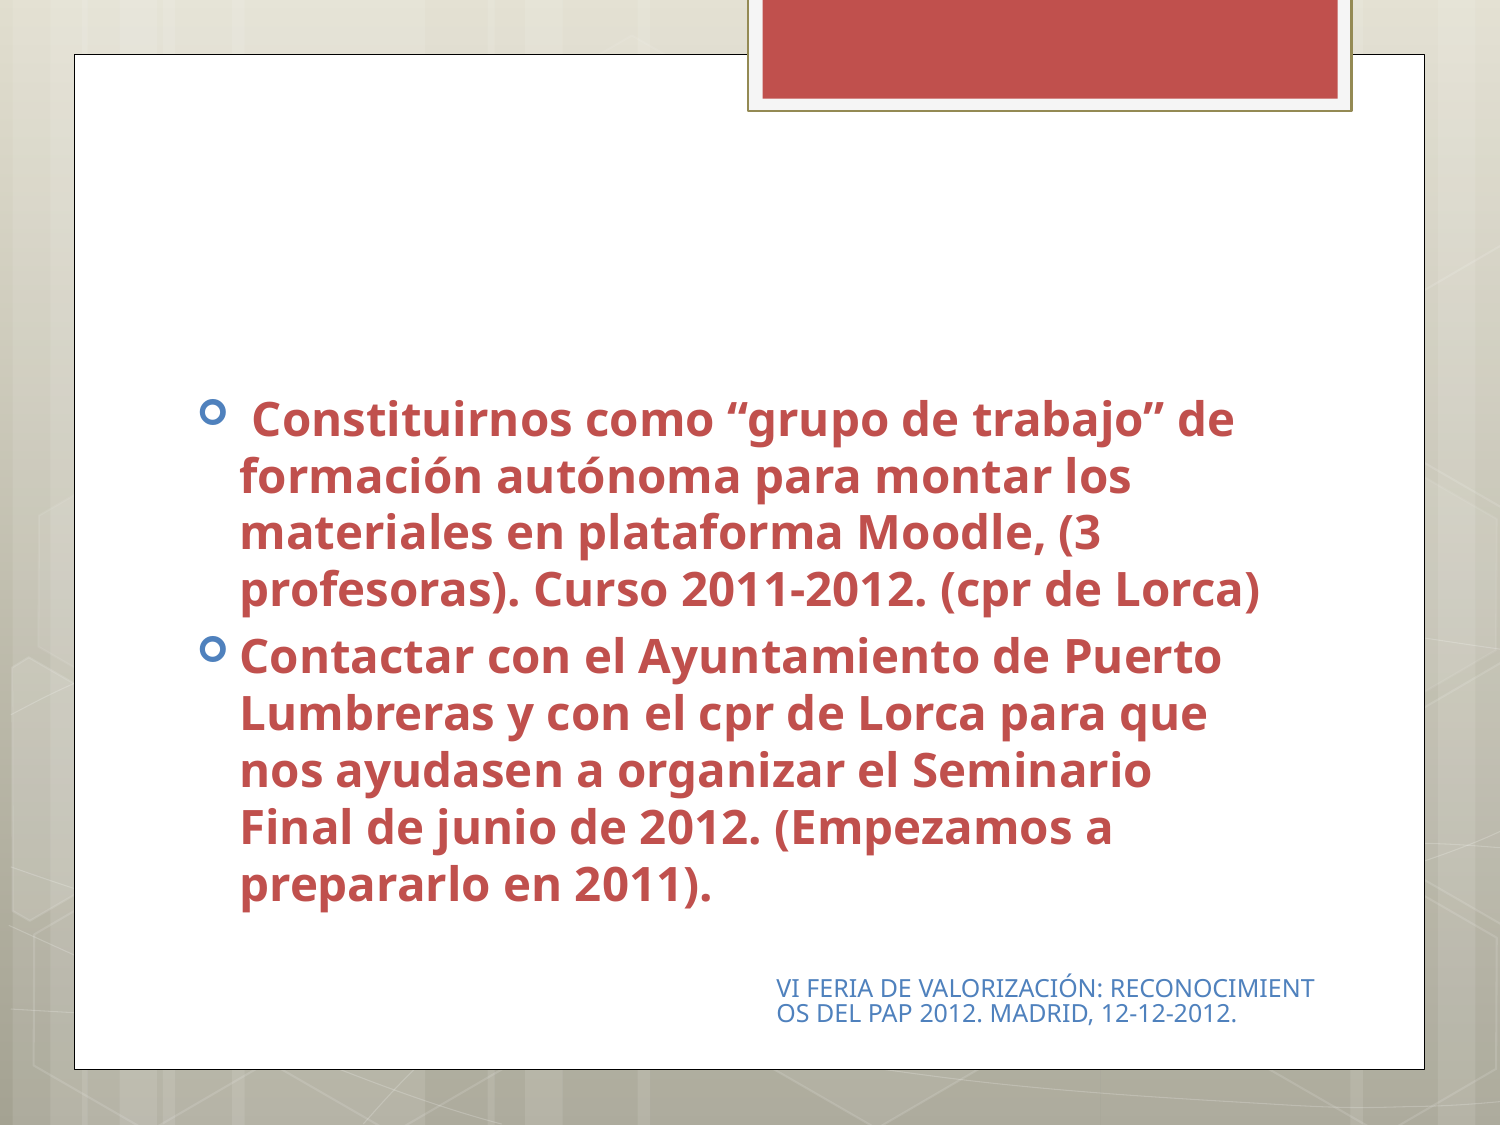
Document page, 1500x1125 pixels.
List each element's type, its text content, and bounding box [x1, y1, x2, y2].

footer VI FERIA DE VALORIZACIÓN: RECONOCIMIENTOS DEL PAP 2012. MADRID, 12-12-2012. [761, 960, 1336, 1020]
list Constituirnos como “grupo de trabajo” de formación autónoma para montar los materiales en plataforma Moodle, (3 profesoras). Curso 2011-2012. (cpr de Lorca) Contactar con el Ayuntamiento de Puerto Lumbreras y con el cpr de Lorca para que nos ayudasen a organizar el Seminario Final de junio de 2012. (Empezamos a prepararlo en 2011). [171, 381, 1283, 957]
